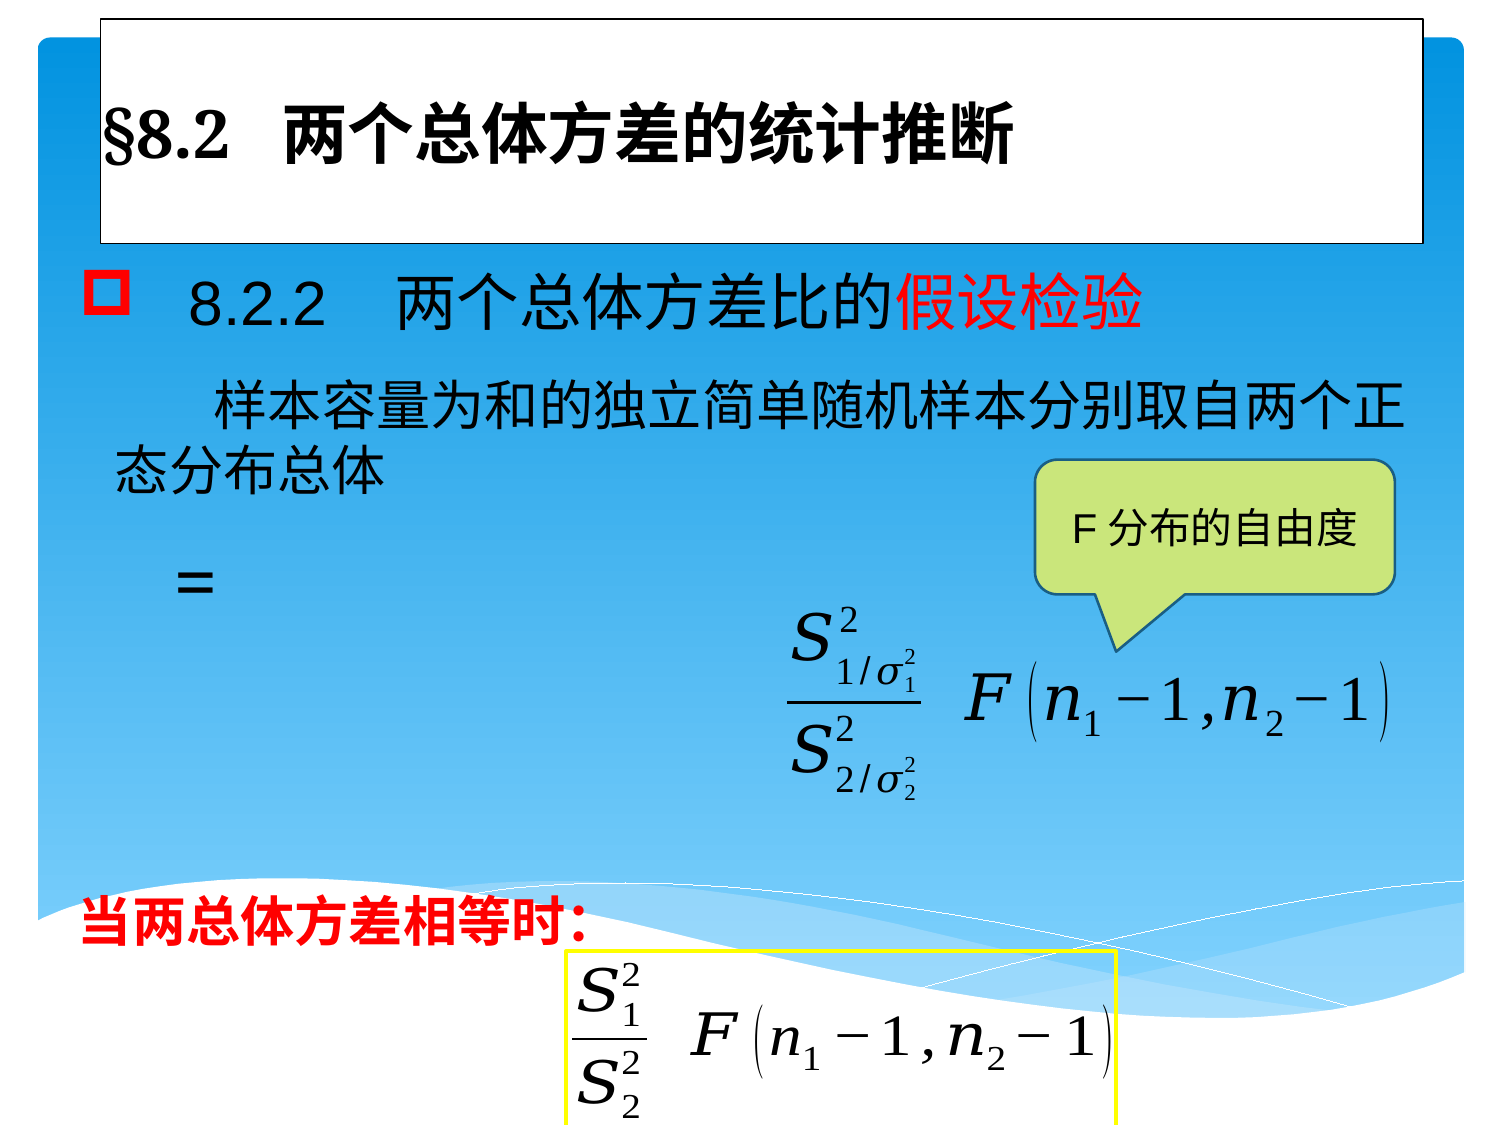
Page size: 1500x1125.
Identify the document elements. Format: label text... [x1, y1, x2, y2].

title §8.2 两个总体方差的统计推断 [100, 113, 1424, 244]
text_box F分布的自由度 [1033, 458, 1397, 653]
text_box 当两总体方差相等时： [63, 879, 636, 960]
title §8.2 两个总体方差的统计推断 [100, 75, 1424, 112]
text_box [0, 1, 1500, 75]
text_box 8.2.2 两个总体方差比的假设检验 [64, 255, 1423, 362]
